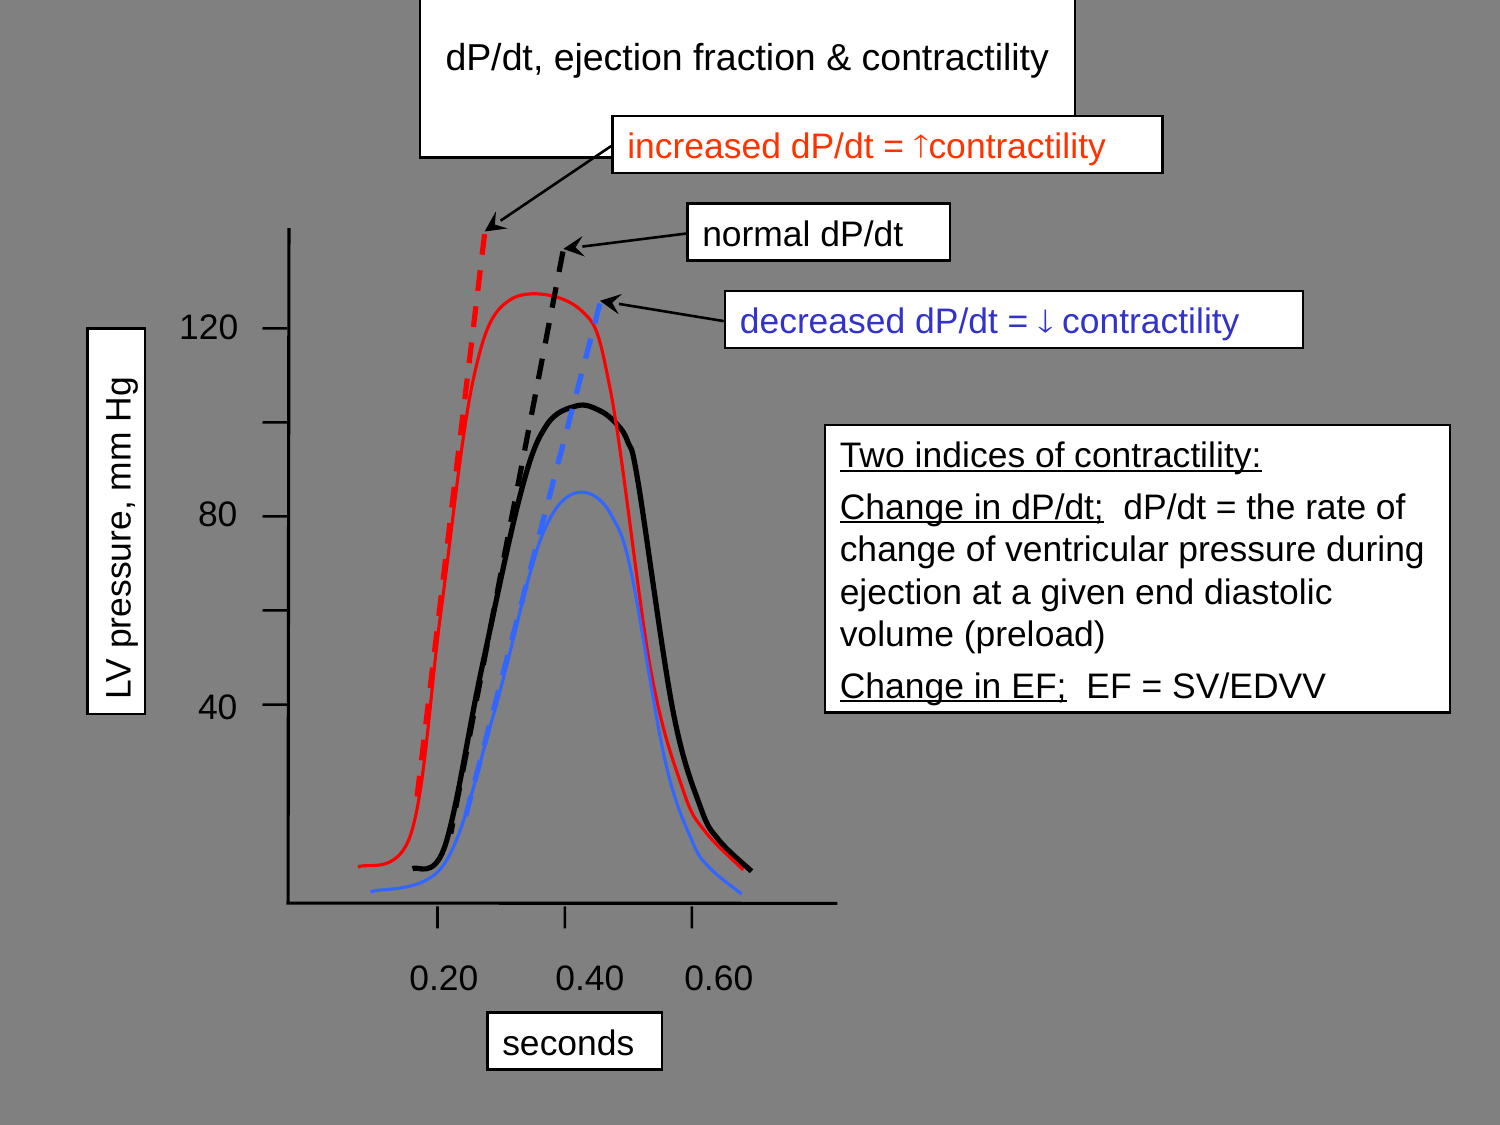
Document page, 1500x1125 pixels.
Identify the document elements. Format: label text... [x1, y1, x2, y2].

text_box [87, 115, 1451, 1073]
title dP/dt, ejection fraction & contractility [419, 0, 1076, 114]
